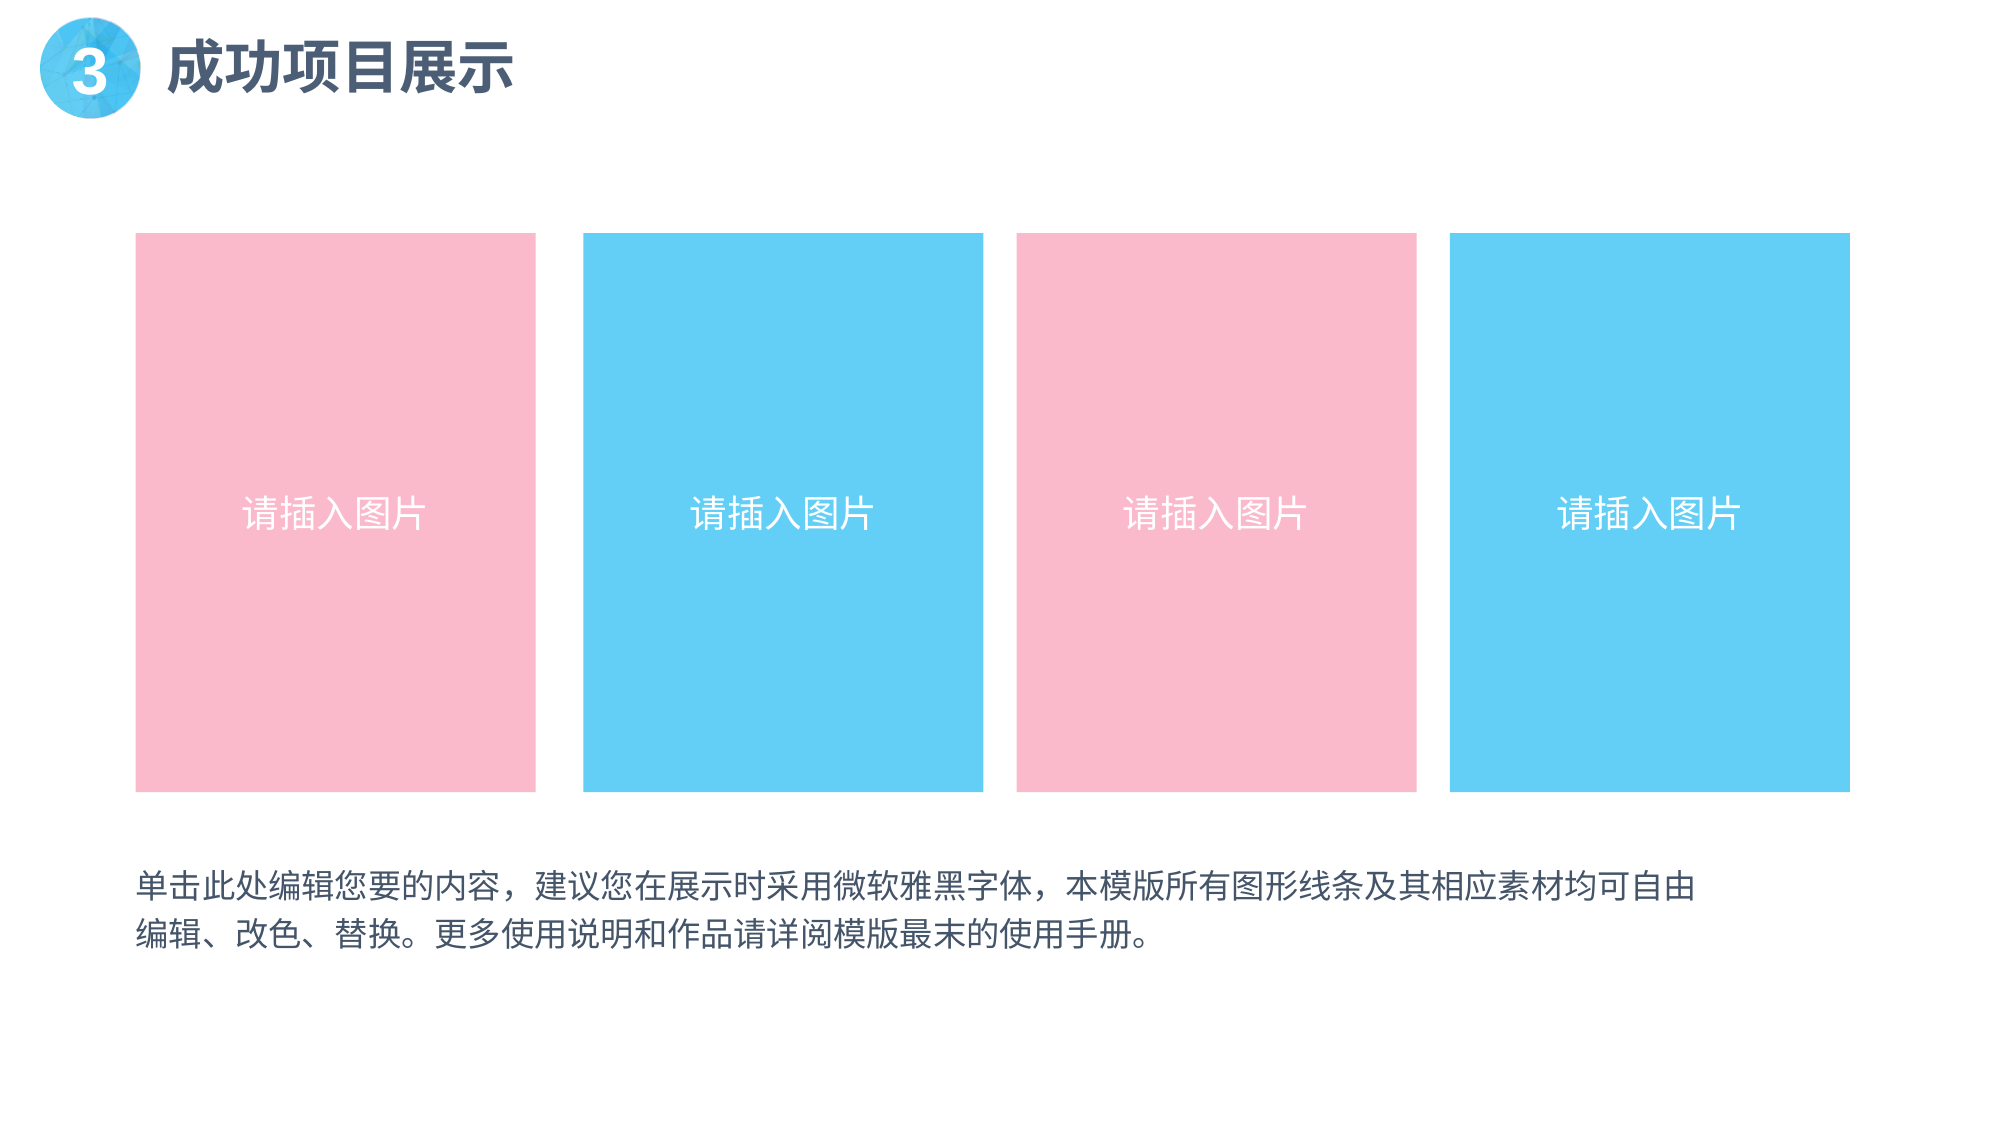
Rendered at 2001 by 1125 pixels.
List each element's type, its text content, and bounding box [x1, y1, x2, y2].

text_box 请插入图片 [135, 233, 536, 793]
text_box 单击此处编辑您要的内容，建议您在展示时采用微软雅黑字体，本模版所有图形线条及其相应素材均可自由编辑、改色、替换。更多使用说明和作品请详阅模版最末的使用手册。 [135, 856, 1699, 953]
text_box 请插入图片 [583, 233, 984, 793]
text_box 请插入图片 [1449, 233, 1850, 793]
text_box 请插入图片 [1016, 233, 1417, 793]
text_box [40, 18, 698, 119]
